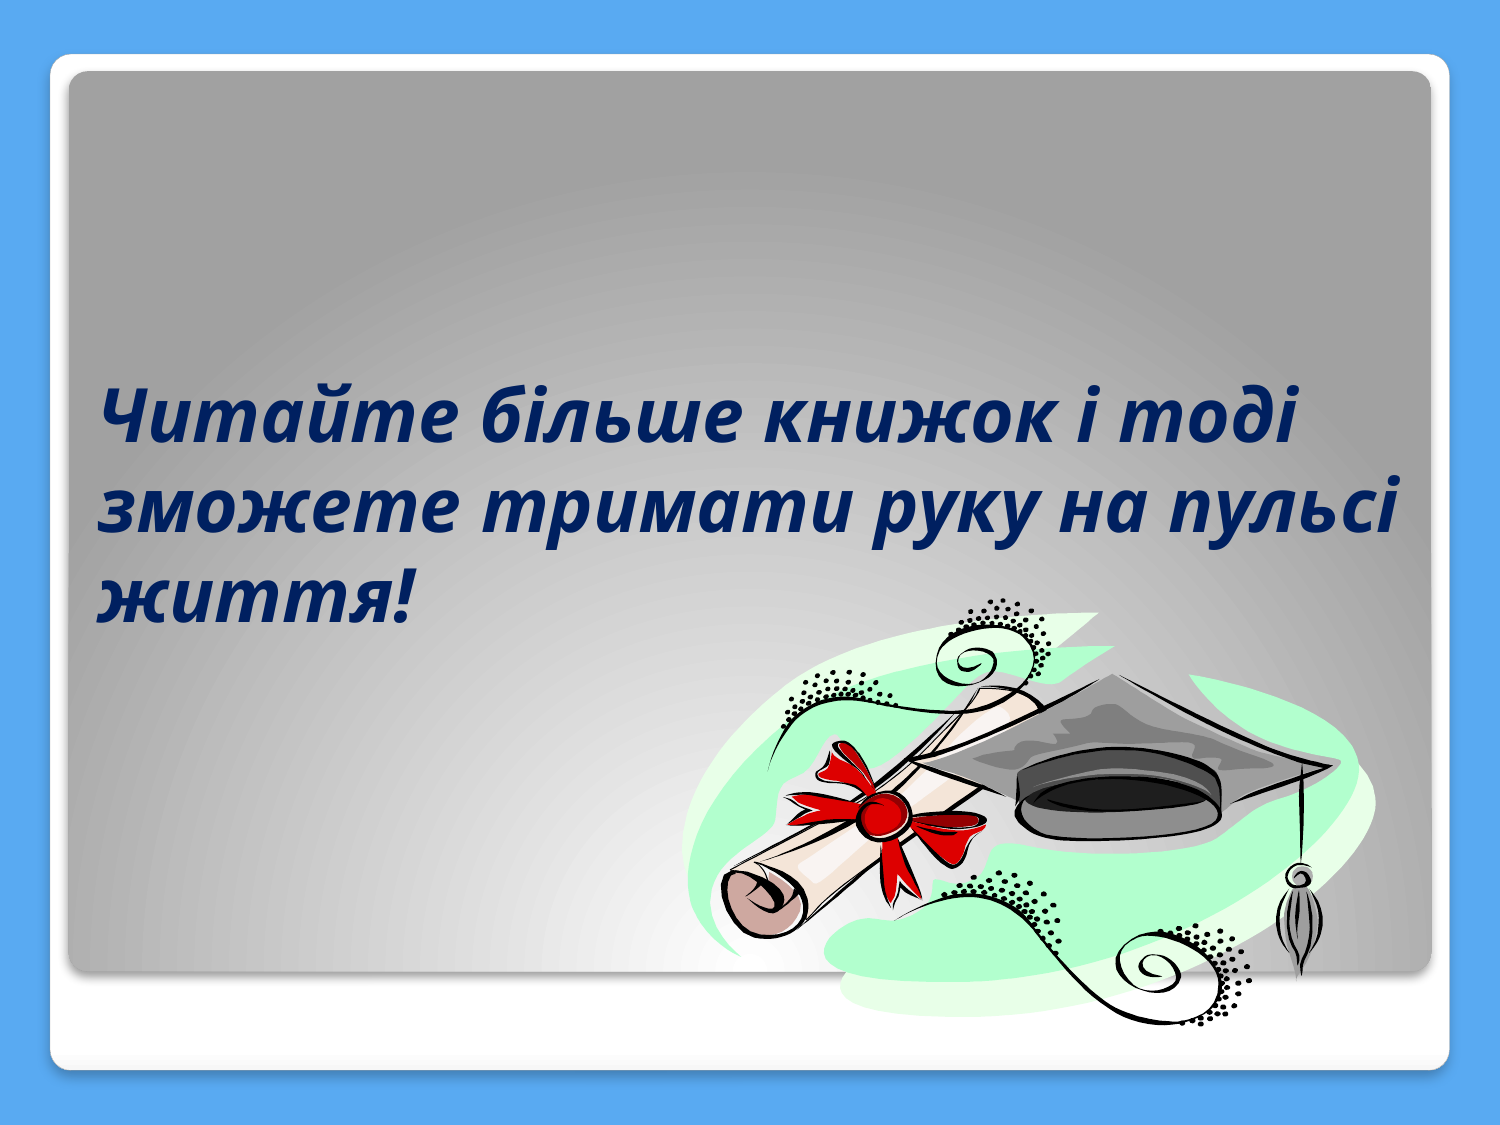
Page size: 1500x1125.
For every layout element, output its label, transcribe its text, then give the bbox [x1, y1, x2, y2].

picture [678, 597, 1377, 1036]
title Читайте більше книжок і тоді зможете тримати руку на пульсі життя! [82, 255, 1425, 646]
